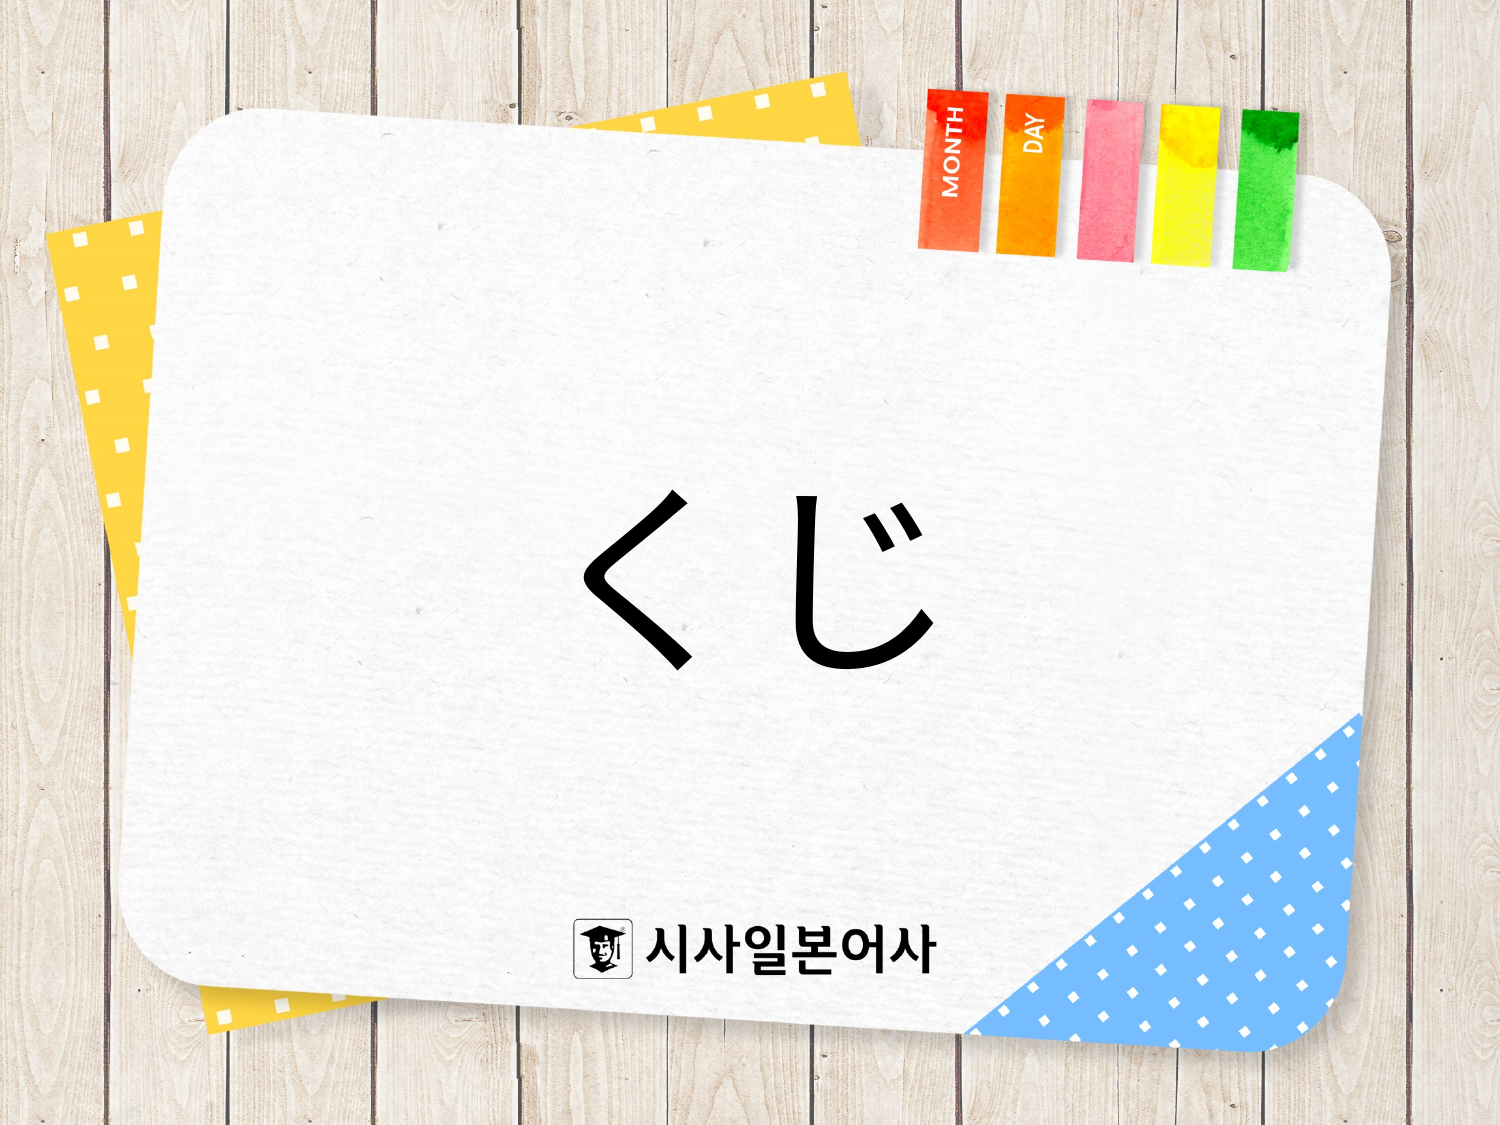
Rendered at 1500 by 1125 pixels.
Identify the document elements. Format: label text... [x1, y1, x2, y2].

picture [0, 0, 1500, 1125]
title くじ [75, 338, 1425, 811]
